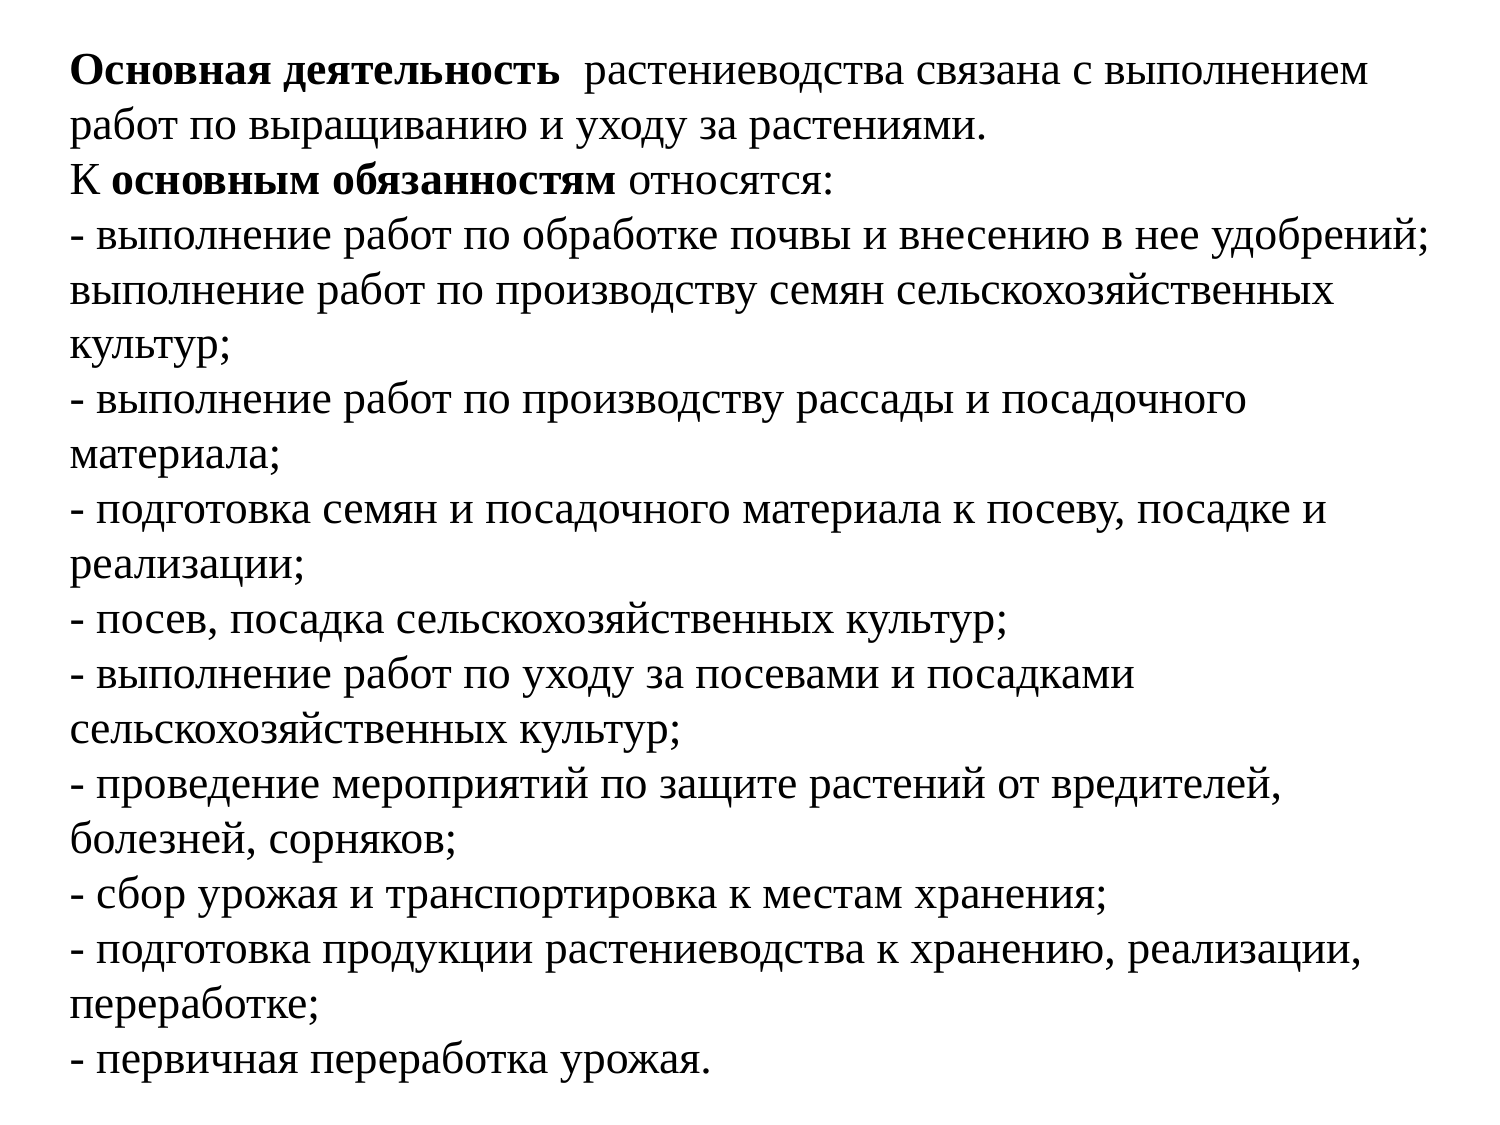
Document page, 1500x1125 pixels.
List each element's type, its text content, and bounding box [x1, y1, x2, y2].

text_box Основная деятельность растениеводства связана с выполнением работ по выращиванию и уходу за растениями. К основным обязанностям относятся: - выполнение работ по обработке почвы и внесению в нее удобрений; выполнение работ по производству семян сельскохозяйственных культур; - выполнение работ по производству рассады и посадочного материала; - подготовка семян и посадочного материала к посеву, посадке и реализации; - посев, посадка сельскохозяйственных культур; - выполнение работ по уходу за посевами и посадками сельскохозяйственных культур; - проведение мероприятий по защите растений от вредителей, болезней, сорняков; - сбор урожая и транспортировка к местам хранения; - подготовка продукции растениеводства к хранению, реализации, переработке; - первичная переработка урожая. [54, 30, 1473, 1091]
